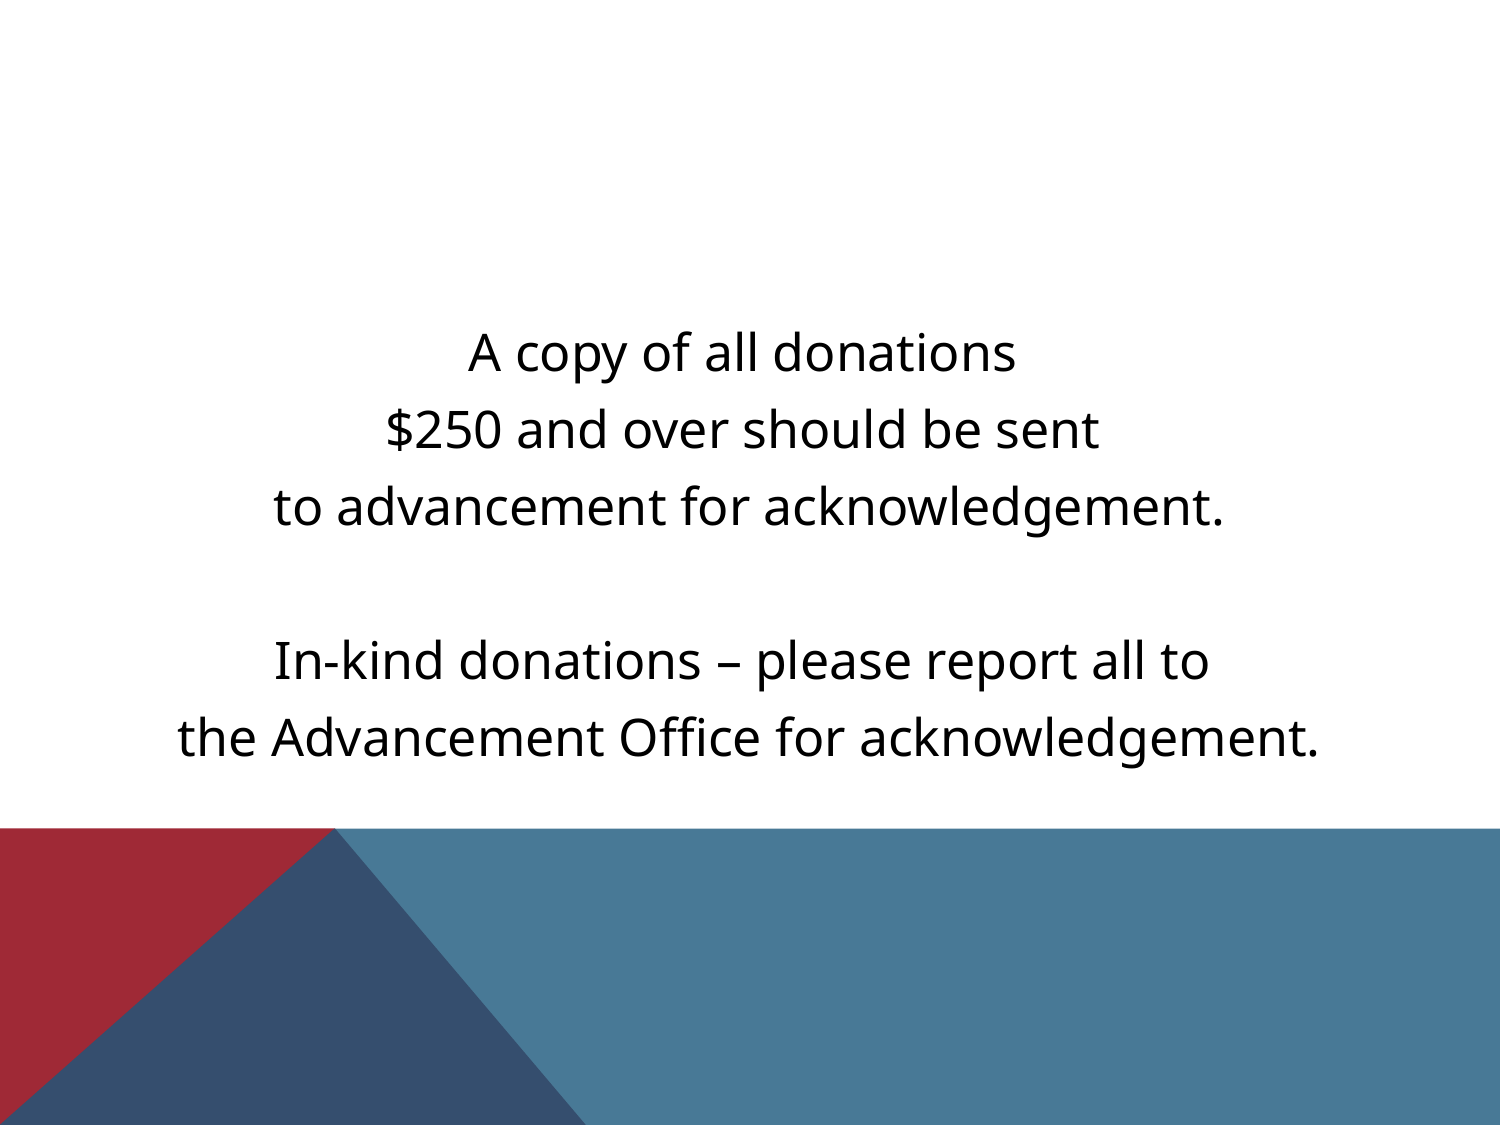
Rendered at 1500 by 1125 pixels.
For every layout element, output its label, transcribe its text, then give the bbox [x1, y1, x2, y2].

list A copy of all donations $250 and over should be sent to advancement for acknowledgement. In-kind donations – please report all to the Advancement Office for acknowledgement. [75, 312, 1425, 775]
